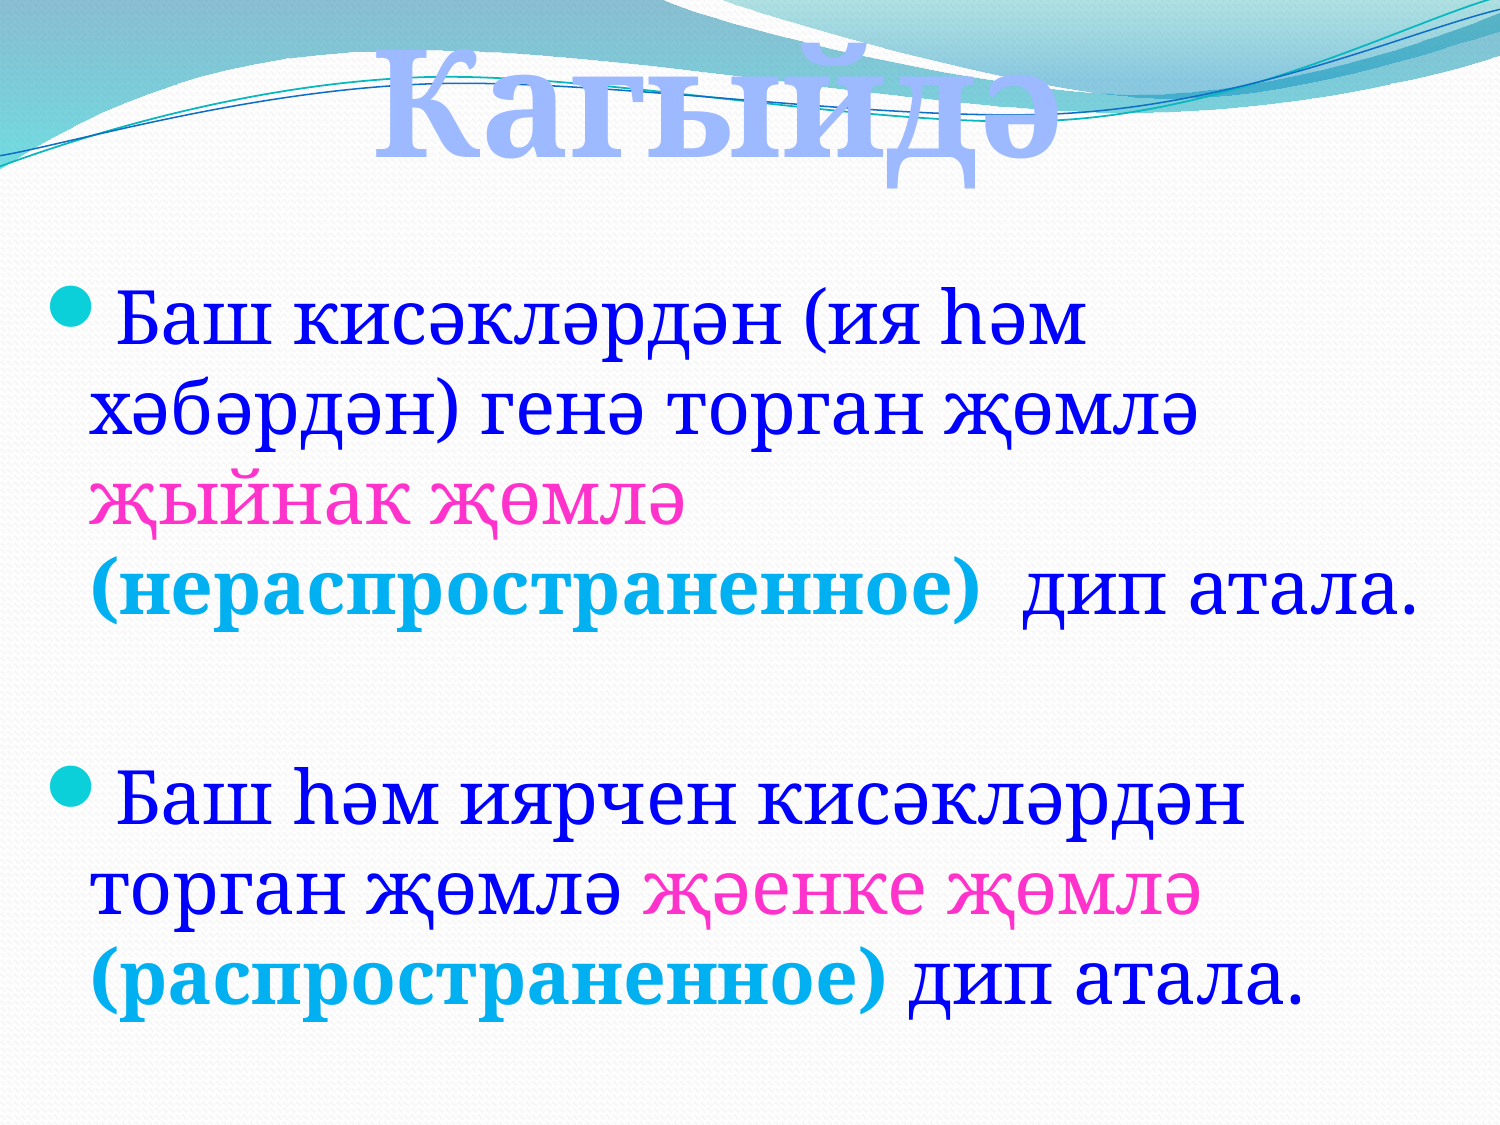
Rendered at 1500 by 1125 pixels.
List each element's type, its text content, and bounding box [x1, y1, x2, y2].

list Баш кисәкләрдән (ия һәм хәбәрдән) генә торган җөмлә җыйнак җөмлә (нераспространенное) дип атала. Баш һәм иярчен кисәкләрдән торган җөмлә җәенке җөмлә (распространенное) дип атала. [29, 262, 1483, 1005]
text_box Кагыйдә [357, 0, 1081, 195]
